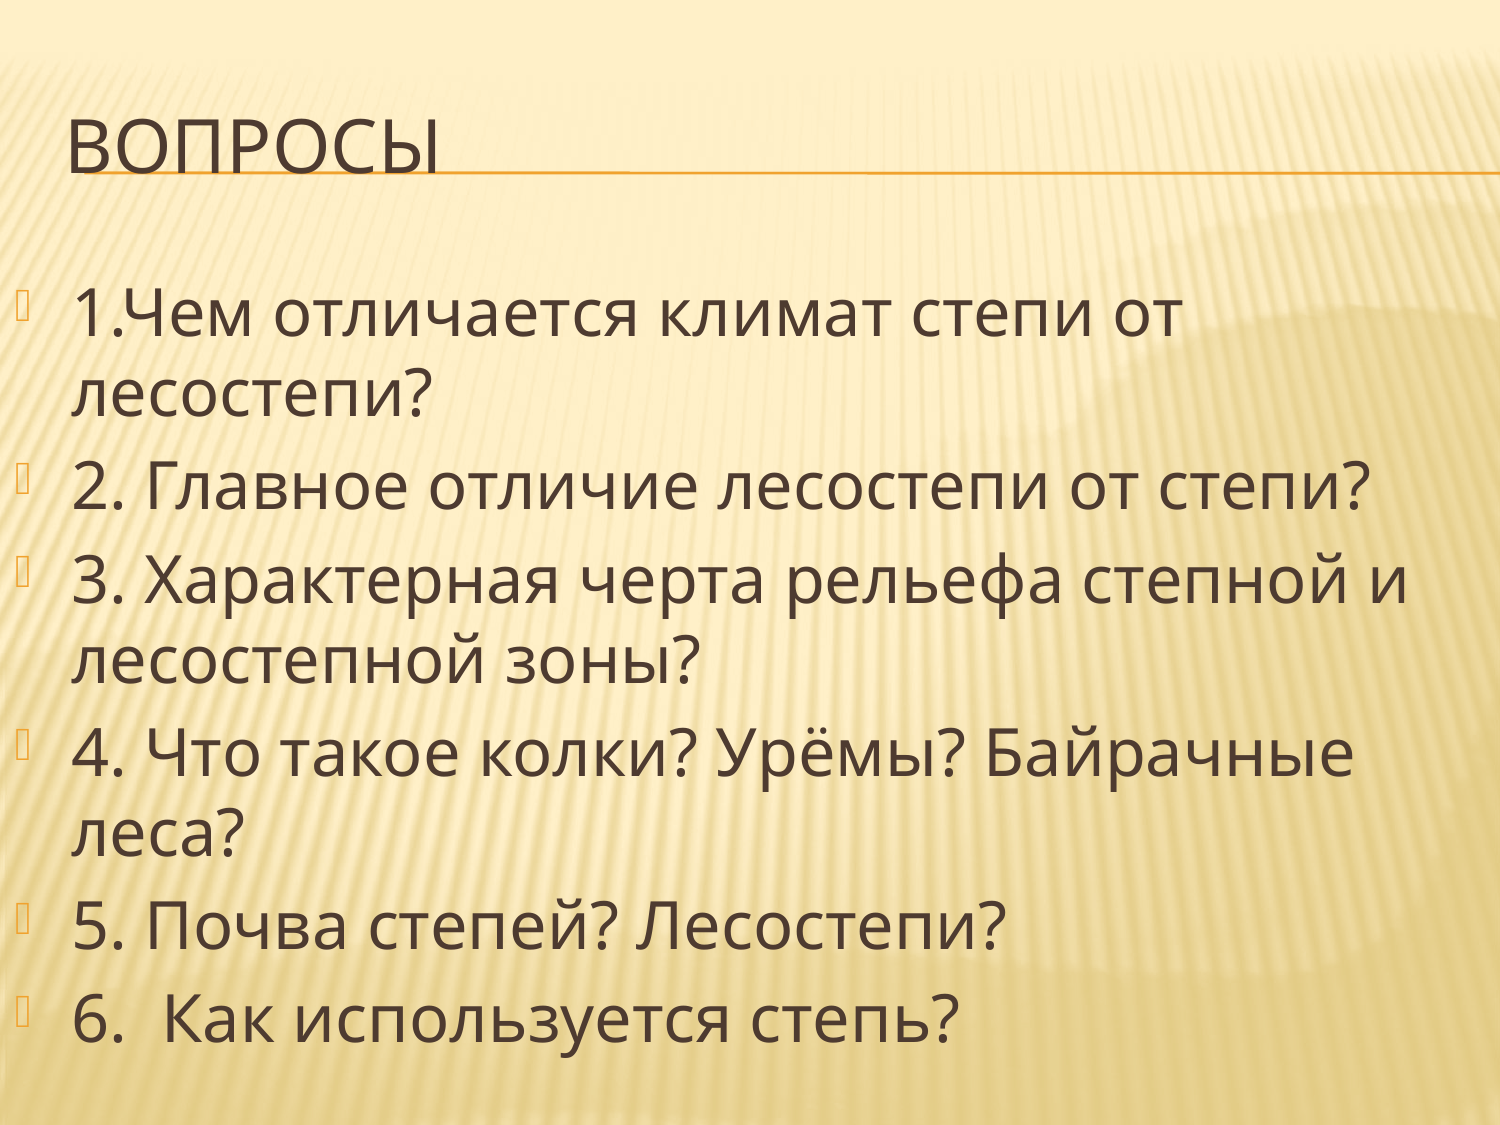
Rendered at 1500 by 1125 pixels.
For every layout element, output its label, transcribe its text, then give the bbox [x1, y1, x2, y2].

list 1.Чем отличается климат степи от лесостепи? 2. Главное отличие лесостепи от степи? 3. Характерная черта рельефа степной и лесостепной зоны? 4. Что такое колки? Урёмы? Байрачные леса? 5. Почва степей? Лесостепи? 6. Как используется степь? [0, 262, 1500, 1125]
title Вопросы [50, 75, 1475, 213]
